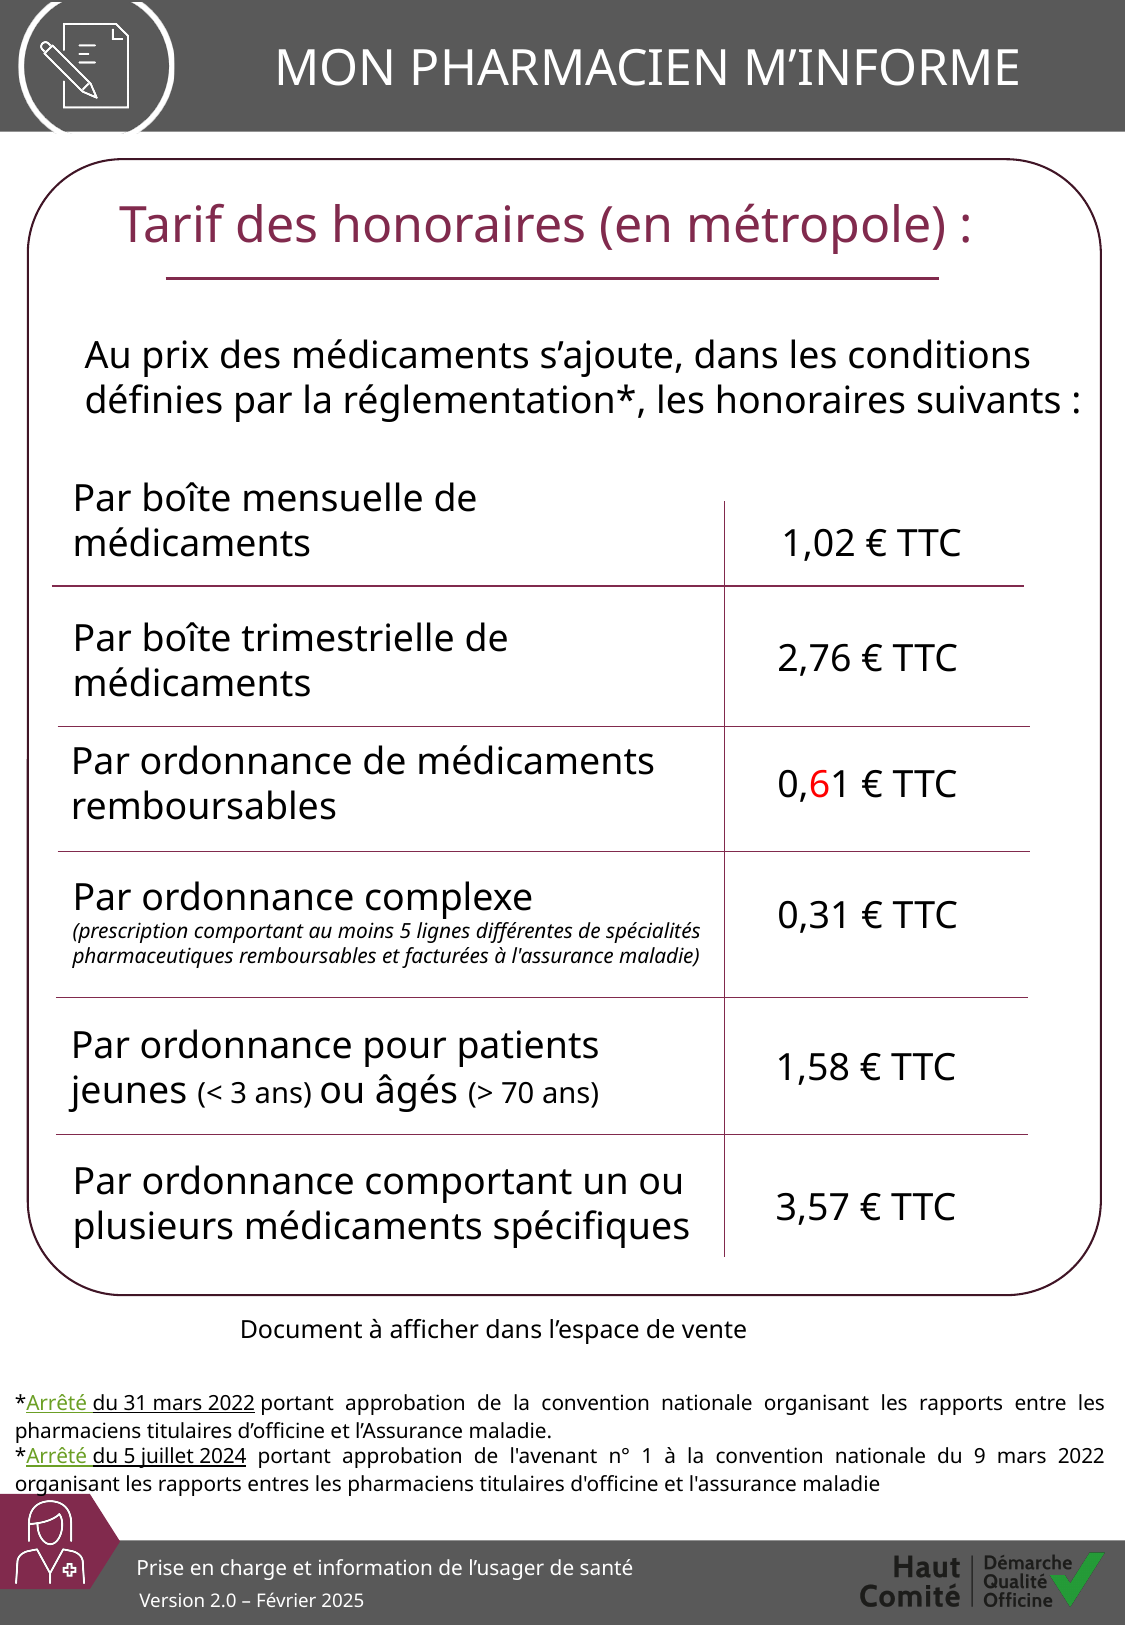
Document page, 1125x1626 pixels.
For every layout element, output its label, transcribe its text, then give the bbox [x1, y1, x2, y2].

text_box 0,31 € TTC [762, 884, 982, 944]
text_box 1,02 € TTC [766, 511, 978, 572]
text_box [26, 158, 1102, 1297]
text_box Par boîte mensuelle de médicaments [57, 465, 684, 571]
picture [0, 1504, 100, 1592]
picture [18, 2, 175, 134]
text_box 3,57 € TTC [760, 1176, 980, 1236]
text_box 1,58 € TTC [760, 1035, 980, 1096]
text_box 2,76 € TTC [762, 626, 982, 687]
text_box Document à afficher dans l’espace de vente [225, 1306, 763, 1351]
picture [859, 1551, 1105, 1614]
title MON PHARMACIEN M’INFORME [191, 34, 1105, 104]
text_box Par ordonnance comportant un ou plusieurs médicaments spécifiques [57, 1149, 722, 1255]
text_box 0,61 € TTC [762, 752, 982, 813]
text_box Par boîte trimestrielle de médicaments [57, 606, 708, 711]
text_box *Arrêté du 31 mars 2022 portant approbation de la convention nationale organisant les rapports entre les pharmaciens titulaires d’officine et l’Assurance maladie. *Arrêté du 5 juillet 2024 portant approbation de l'avenant n° 1 à la convention nationale du 9 mars 2022 organisant les rapports entres les pharmaciens titulaires d'officine et l'assurance maladie [0, 1382, 1120, 1504]
text_box Par ordonnance complexe (prescription comportant au moins 5 lignes différentes de spécialités pharmaceutiques remboursables et facturées à l'assurance maladie) [57, 865, 724, 976]
text_box Par ordonnance pour patients jeunes (< 3 ans) ou âgés (> 70 ans) [55, 1013, 683, 1119]
text_box Par ordonnance de médicaments remboursables [55, 729, 723, 835]
